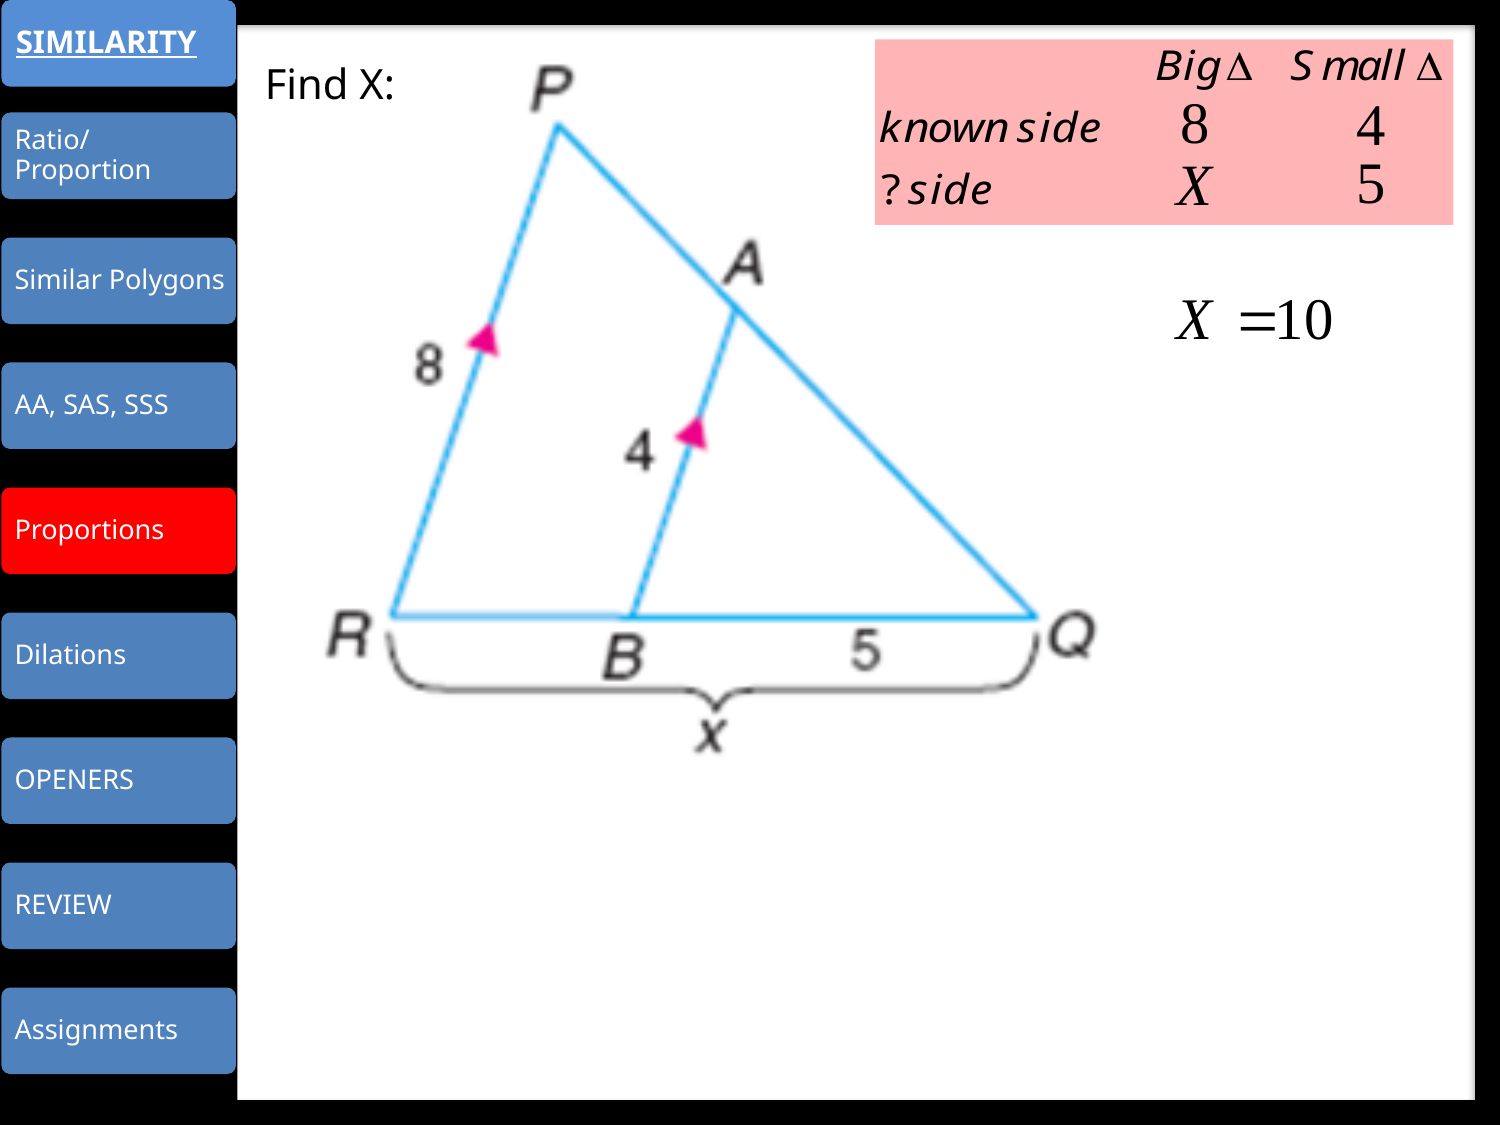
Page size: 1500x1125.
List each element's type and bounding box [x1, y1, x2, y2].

text_box [0, 0, 238, 1125]
text_box [874, 39, 1454, 226]
text_box [1347, 91, 1397, 156]
text_box [1174, 89, 1219, 159]
text_box [1349, 162, 1394, 219]
text_box [1162, 151, 1232, 216]
text_box [238, 0, 1500, 1125]
text_box [1162, 284, 1344, 355]
